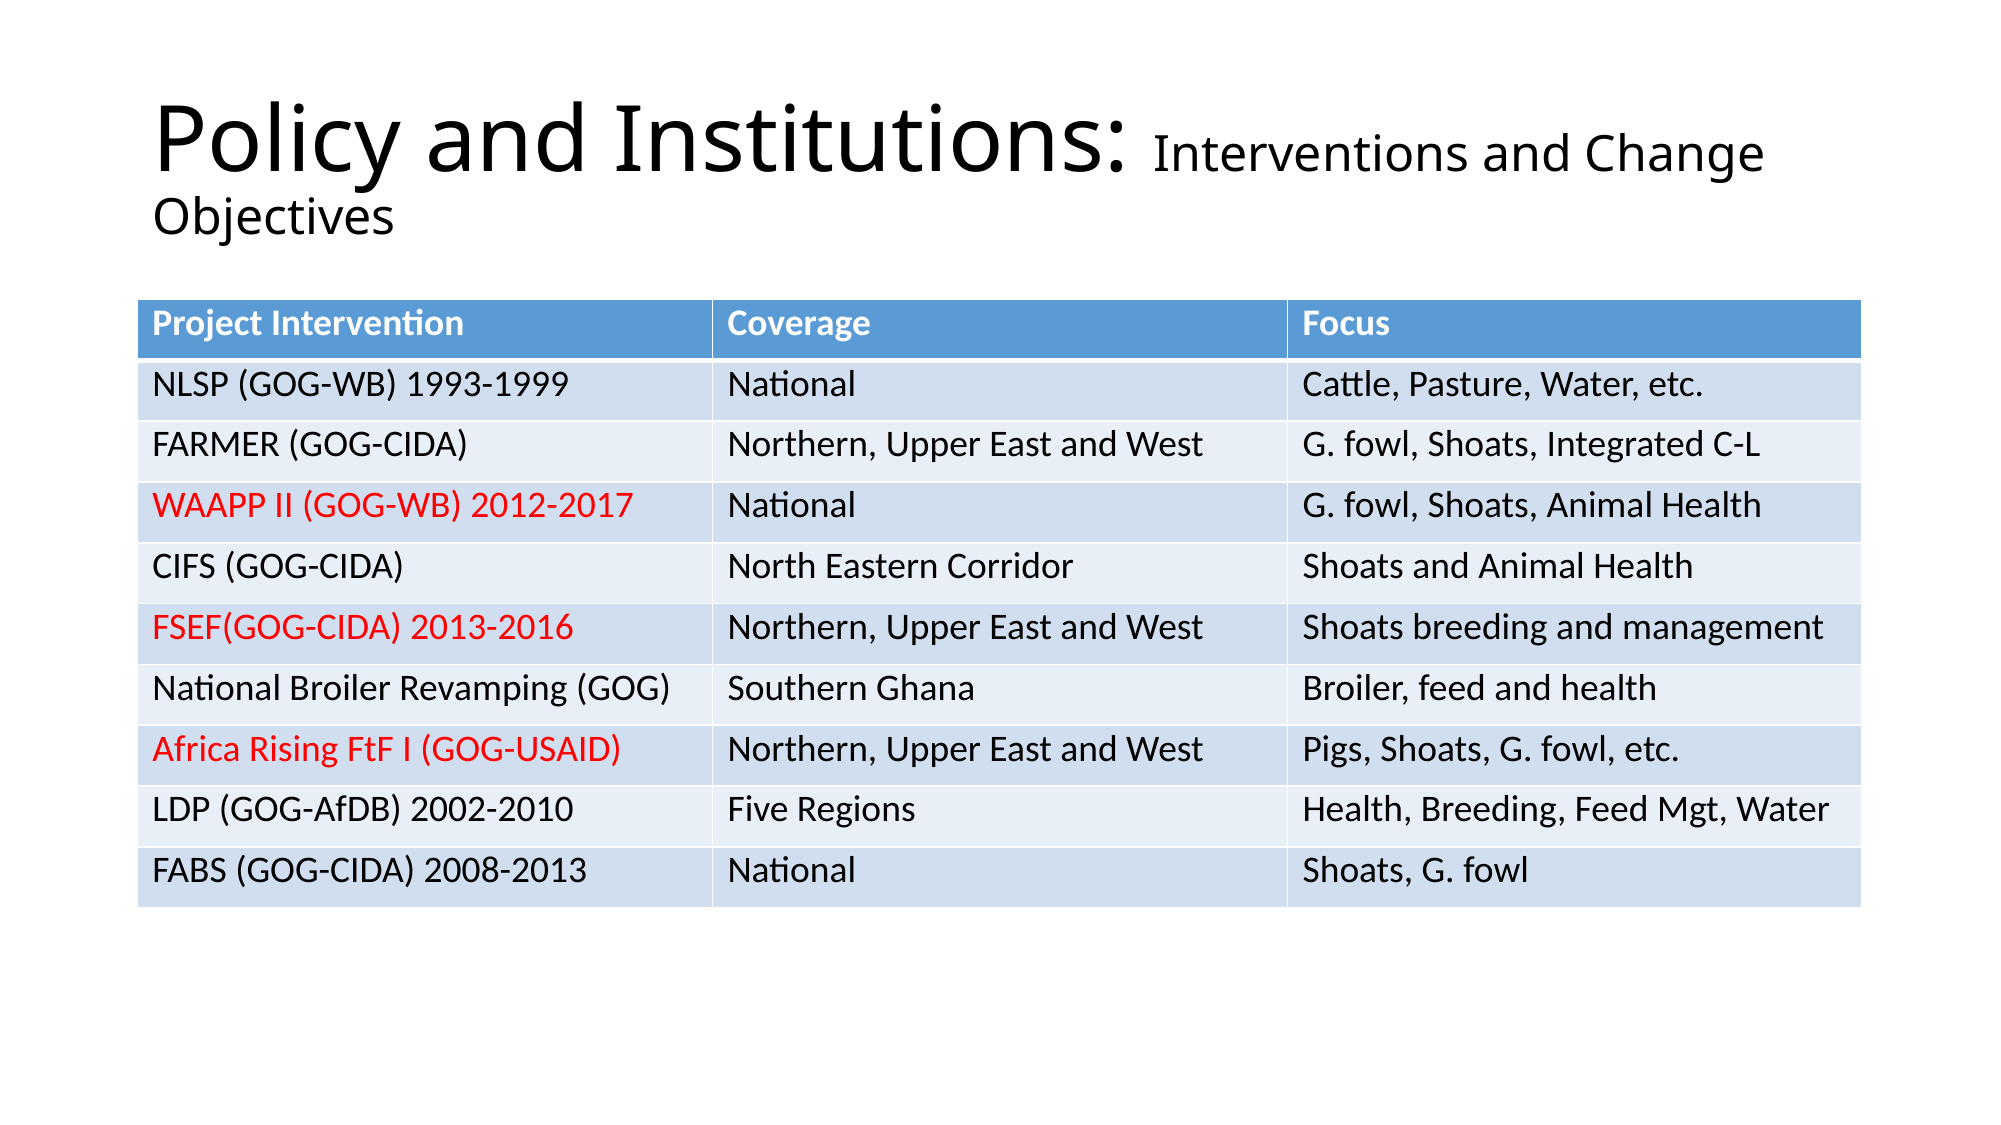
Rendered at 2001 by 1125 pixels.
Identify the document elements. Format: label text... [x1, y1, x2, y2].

table_cell Broiler, feed and health [1288, 665, 1861, 724]
table_cell NLSP (GOG-WB) 1993-1999 [138, 363, 712, 420]
table_cell National [713, 483, 1287, 542]
table_cell LDP (GOG-AfDB) 2002-2010 [138, 787, 712, 846]
table_header Focus [1288, 300, 1861, 358]
table_cell Northern, Upper East and West [713, 726, 1287, 785]
table_cell FARMER (GOG-CIDA) [138, 422, 712, 481]
table_cell CIFS (GOG-CIDA) [138, 544, 712, 603]
table_cell Northern, Upper East and West [713, 604, 1287, 664]
table_cell Africa Rising FtF I (GOG-USAID) [138, 726, 712, 785]
table_cell Five Regions [713, 787, 1287, 846]
table_cell G. fowl, Shoats, Integrated C-L [1288, 422, 1861, 481]
table_cell Shoats, G. fowl [1288, 848, 1861, 907]
table_cell G. fowl, Shoats, Animal Health [1288, 483, 1861, 542]
table_cell Northern, Upper East and West [713, 422, 1287, 481]
table_cell Southern Ghana [713, 665, 1287, 724]
table_cell National Broiler Revamping (GOG) [138, 665, 712, 724]
table_cell National [713, 848, 1287, 907]
table_header Project Intervention [138, 300, 712, 358]
table_cell Shoats breeding and management [1288, 604, 1861, 664]
table_header Coverage [713, 300, 1287, 358]
table_cell North Eastern Corridor [713, 544, 1287, 603]
table_cell Health, Breeding, Feed Mgt, Water [1288, 787, 1861, 846]
table_cell Shoats and Animal Health [1288, 544, 1861, 603]
table_cell WAAPP II (GOG-WB) 2012-2017 [138, 483, 712, 542]
title Policy and Institutions: Interventions and Change Objectives [137, 59, 1863, 278]
table_cell National [713, 363, 1287, 420]
table_cell FSEF(GOG-CIDA) 2013-2016 [138, 604, 712, 664]
table_cell Cattle, Pasture, Water, etc. [1288, 363, 1861, 420]
table_cell Pigs, Shoats, G. fowl, etc. [1288, 726, 1861, 785]
table_cell FABS (GOG-CIDA) 2008-2013 [138, 848, 712, 907]
